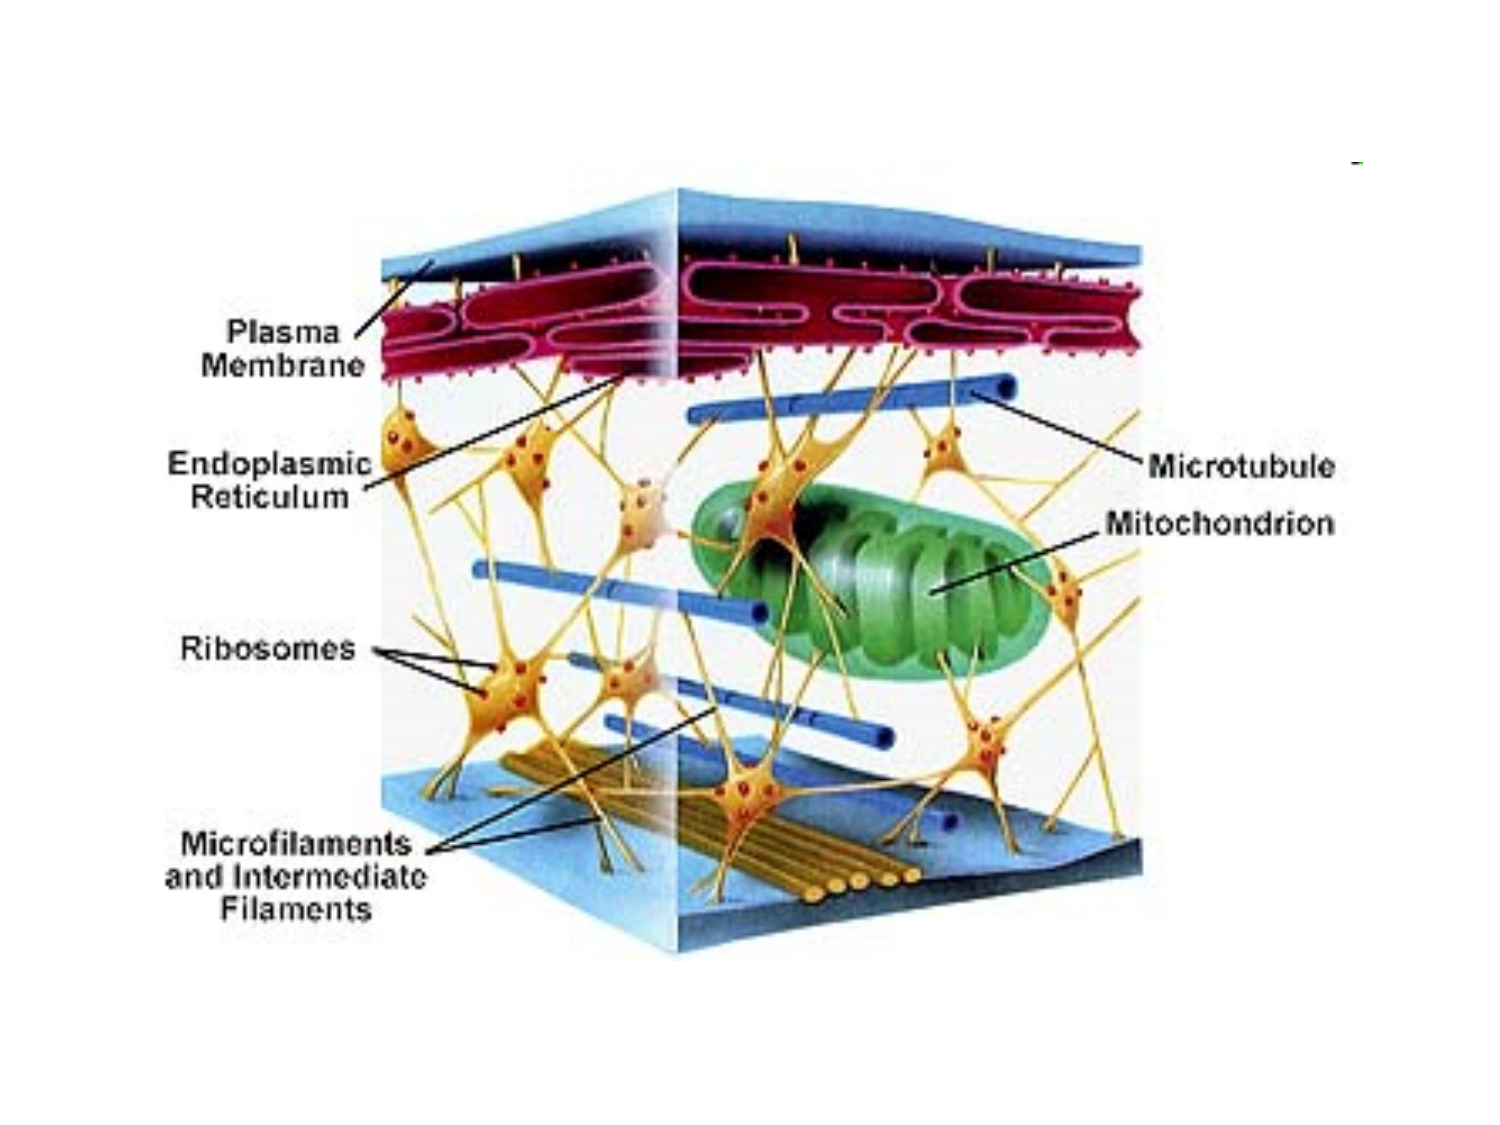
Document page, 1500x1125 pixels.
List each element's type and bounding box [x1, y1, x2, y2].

picture [149, 162, 1363, 961]
